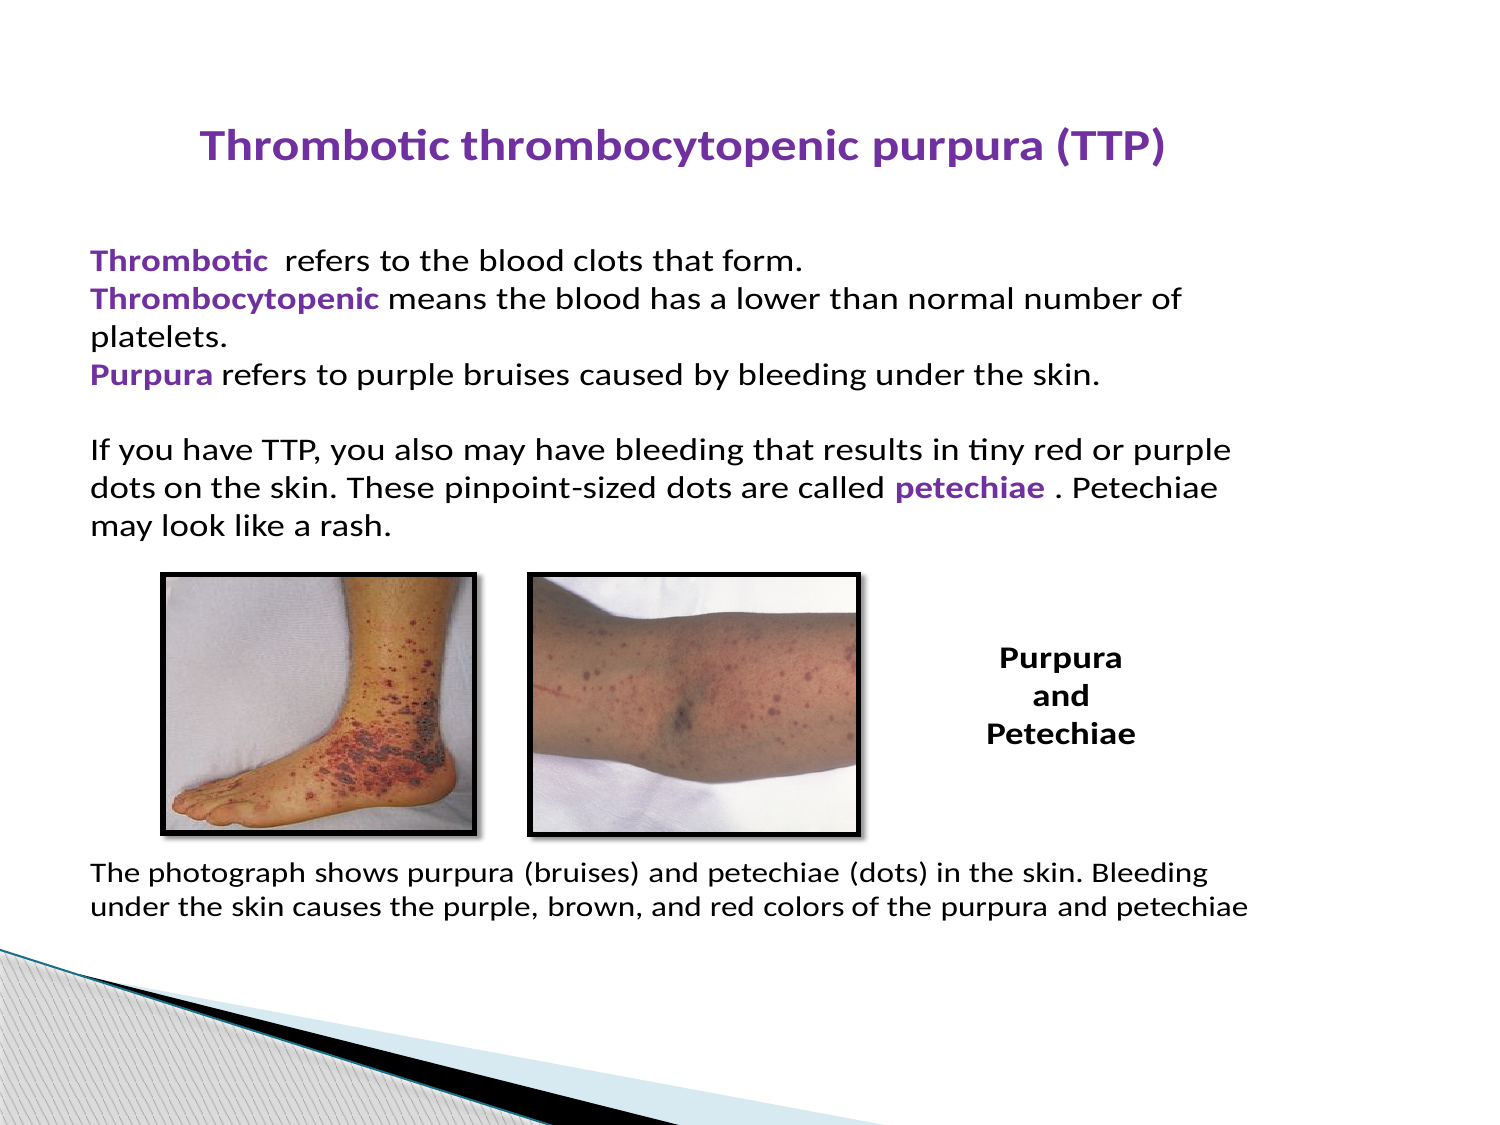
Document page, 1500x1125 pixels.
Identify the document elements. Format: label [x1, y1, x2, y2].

text_box [76, 113, 1412, 965]
